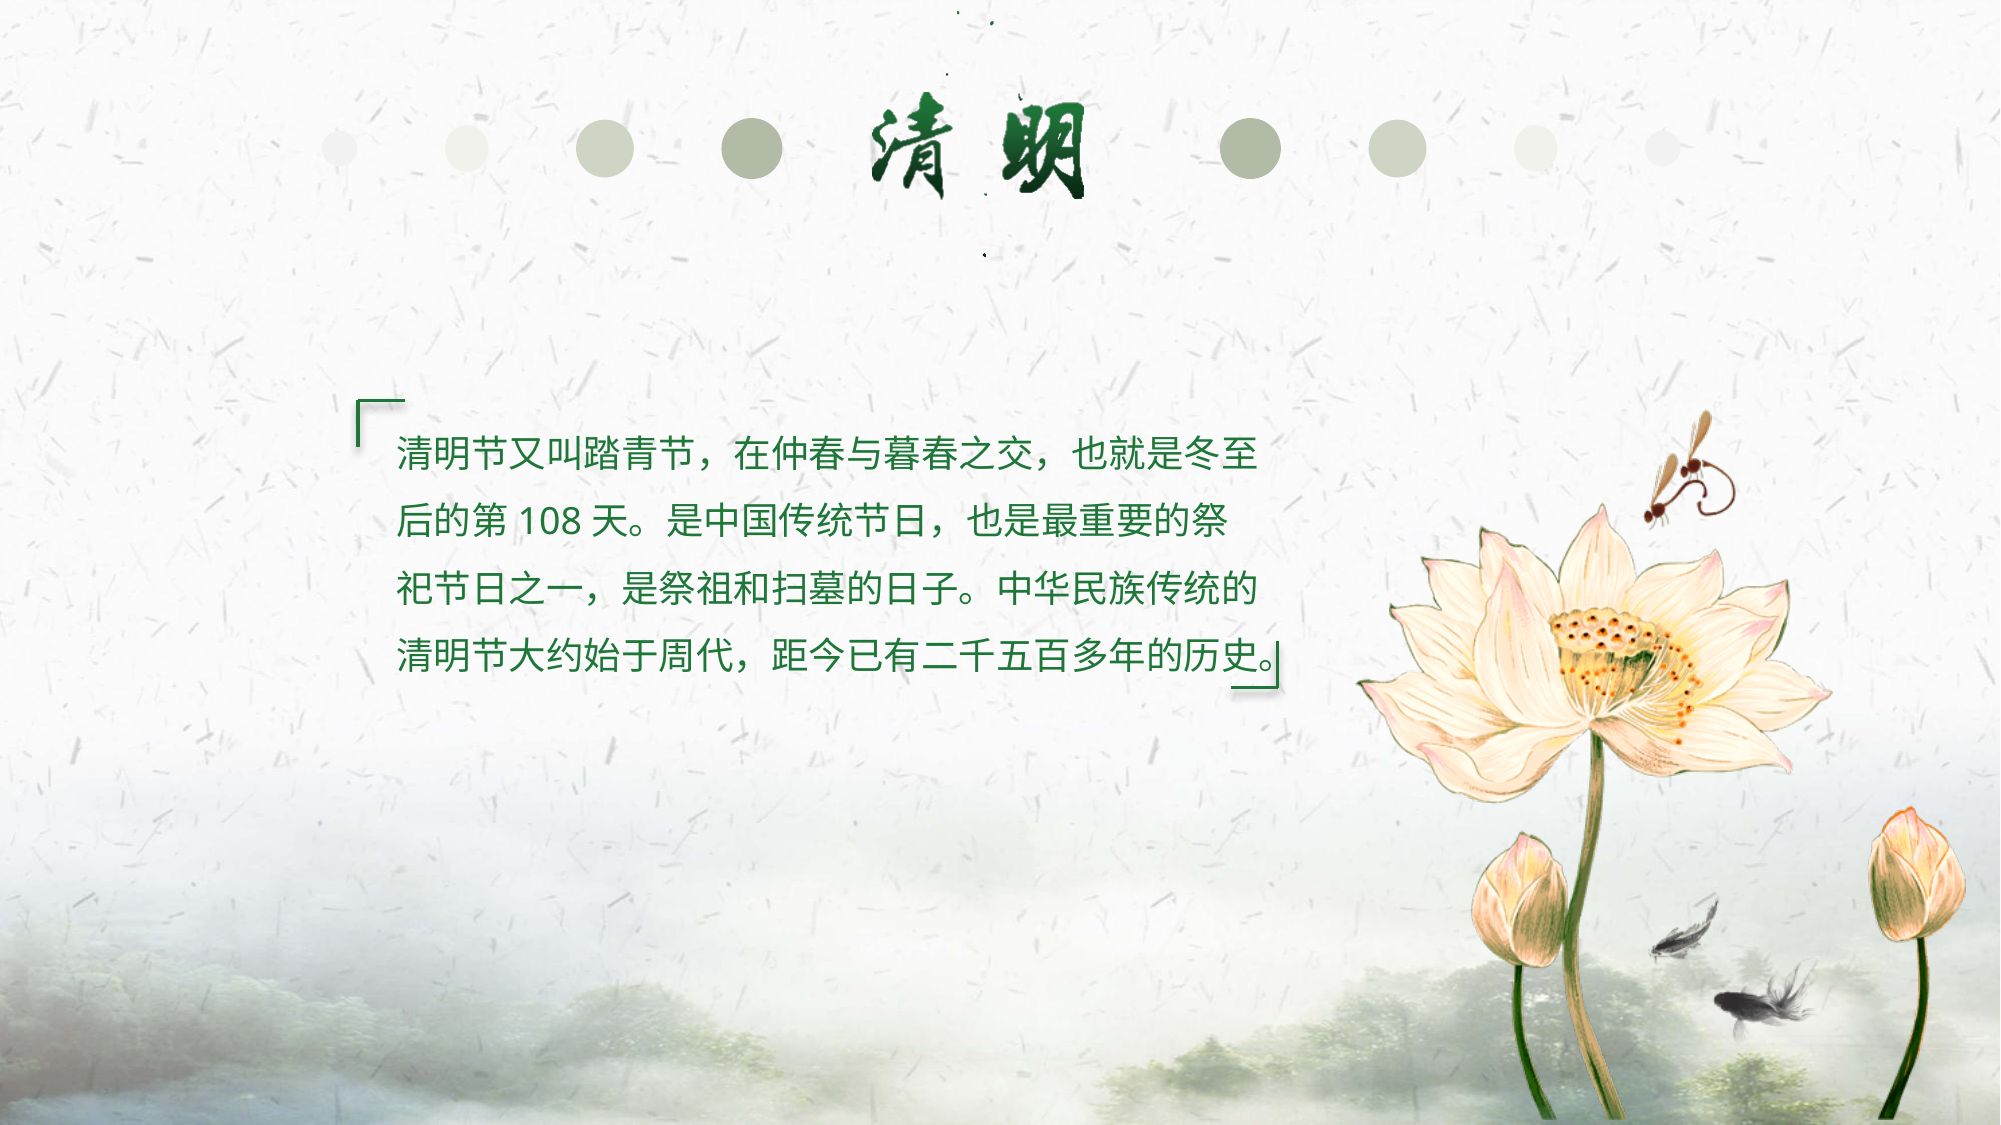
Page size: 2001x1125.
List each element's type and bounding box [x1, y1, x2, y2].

picture [0, 0, 2001, 1125]
text_box [357, 400, 1278, 688]
